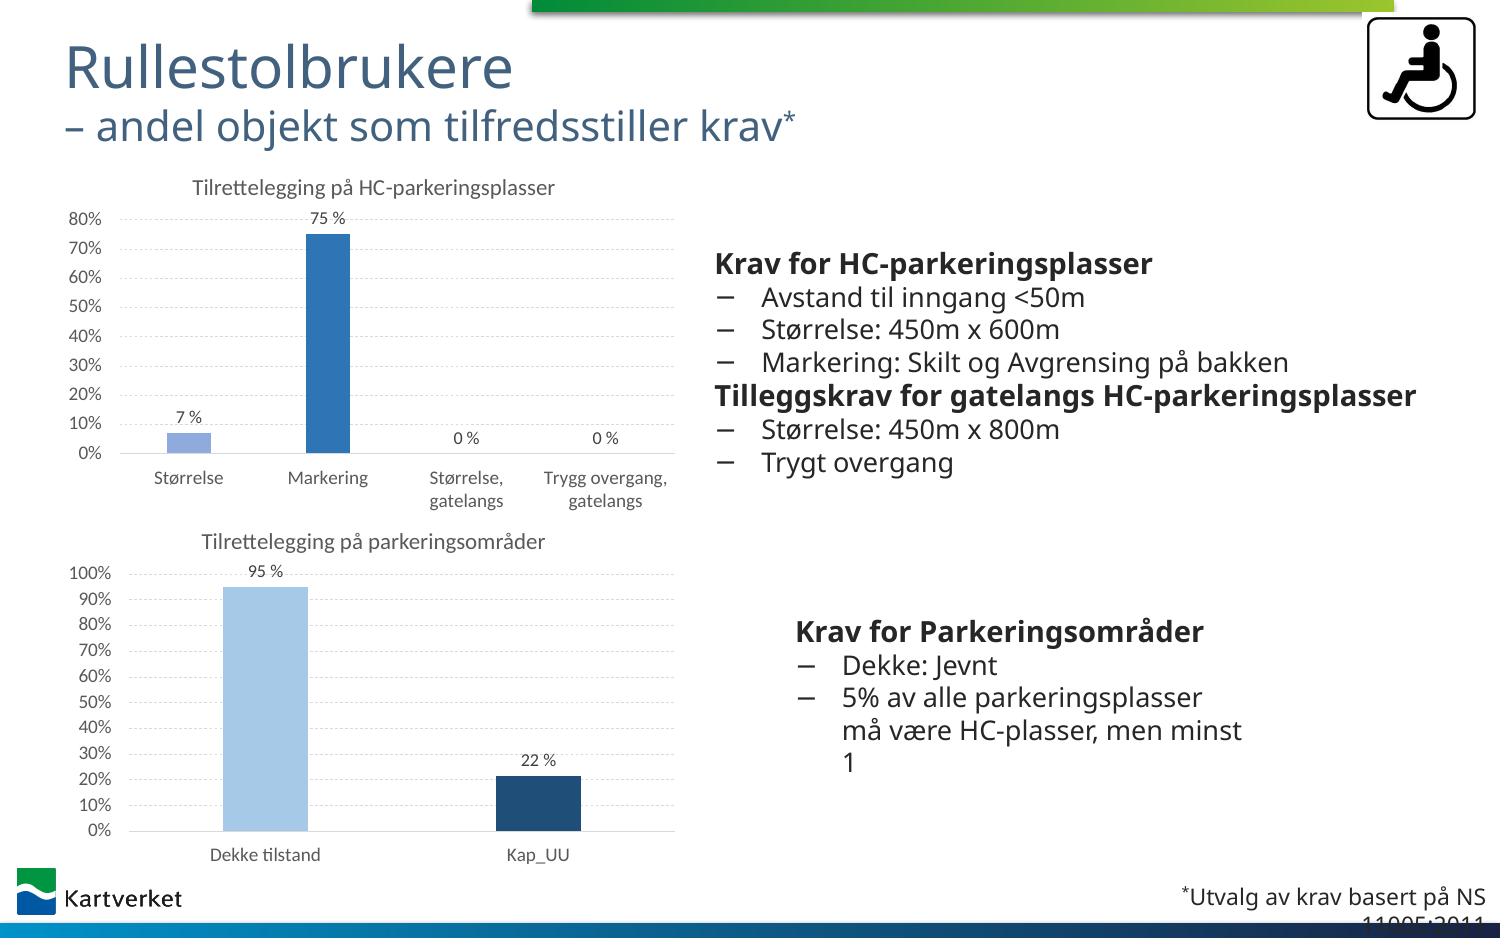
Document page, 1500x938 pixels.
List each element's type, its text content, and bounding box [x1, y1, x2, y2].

picture [62, 166, 686, 519]
text_box Krav for HC-parkeringsplasser Avstand til inngang <50m Størrelse: 450m x 600m Markering: Skilt og Avgrensing på bakken Tilleggskrav for gatelangs HC-parkeringsplasser Størrelse: 450m x 800m Trygt overgang [699, 237, 1433, 485]
text_box Krav for Parkeringsområder Dekke: Jevnt 5% av alle parkeringsplasser må være HC-plasser, men minst 1 [780, 605, 1261, 786]
text_box *Utvalg av krav basert på NS 11005:2011 [1068, 873, 1500, 938]
text_box Rullestolbrukere – andel objekt som tilfredsstiller krav* [49, 25, 1431, 158]
picture [1362, 12, 1481, 126]
picture [62, 520, 686, 874]
